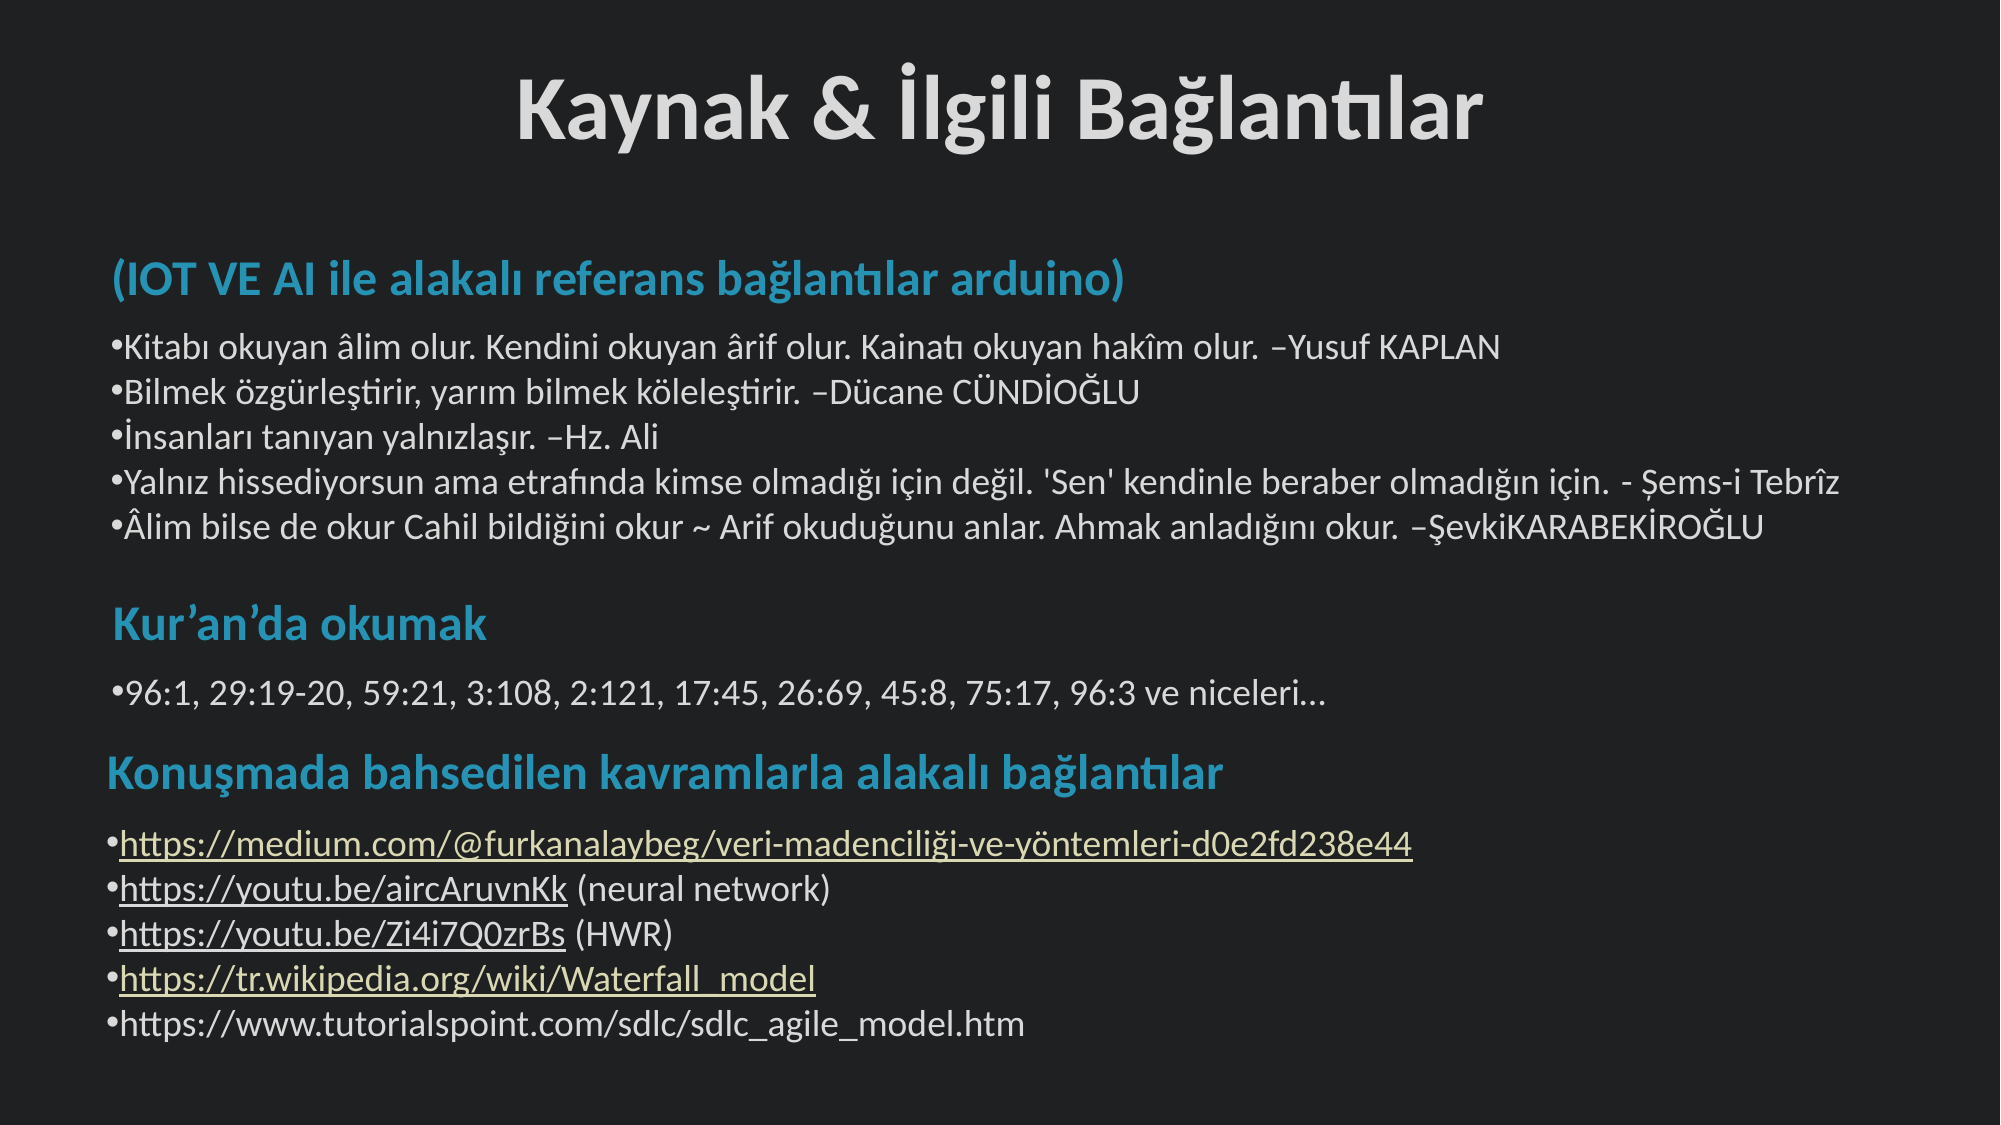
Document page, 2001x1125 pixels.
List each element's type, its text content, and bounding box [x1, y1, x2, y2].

text_box https://medium.com/@furkanalaybeg/veri-madenciliği-ve-yöntemleri-d0e2fd238e44 https://youtu.be/aircAruvnKk (neural network) https://youtu.be/Zi4i7Q0zrBs (HWR) https://tr.wikipedia.org/wiki/Waterfall_model https://www.tutorialspoint.com/sdlc/sdlc_agile_model.htm [91, 811, 1429, 1097]
text_box Kitabı okuyan âlim olur. Kendini okuyan ârif olur. Kainatı okuyan hakîm olur. –Yusuf KAPLAN Bilmek özgürleştirir, yarım bilmek köleleştirir. –Dücane CÜNDİOĞLU İnsanları tanıyan yalnızlaşır. –Hz. Ali Yalnız hissediyorsun ama etrafında kimse olmadığı için değil. 'Sen' kendinle beraber olmadığın için. - Șems-i Tebrîz Âlim bilse de okur Cahil bildiğini okur ~ Arif okuduğunu anlar. Ahmak anladığını okur. –ŞevkiKARABEKİROĞLU [95, 314, 1855, 599]
text_box (IOT VE AI ile alakalı referans bağlantılar arduino) [96, 238, 1142, 313]
text_box 96:1, 29:19-20, 59:21, 3:108, 2:121, 17:45, 26:69, 45:8, 75:17, 96:3 ve niceleri… [96, 660, 1342, 721]
text_box Konuşmada bahsedilen kavramlarla alakalı bağlantılar [92, 732, 1240, 807]
title Kaynak & İlgili Bağlantılar [139, 0, 1865, 219]
text_box Kur’an’da okumak [99, 583, 503, 659]
